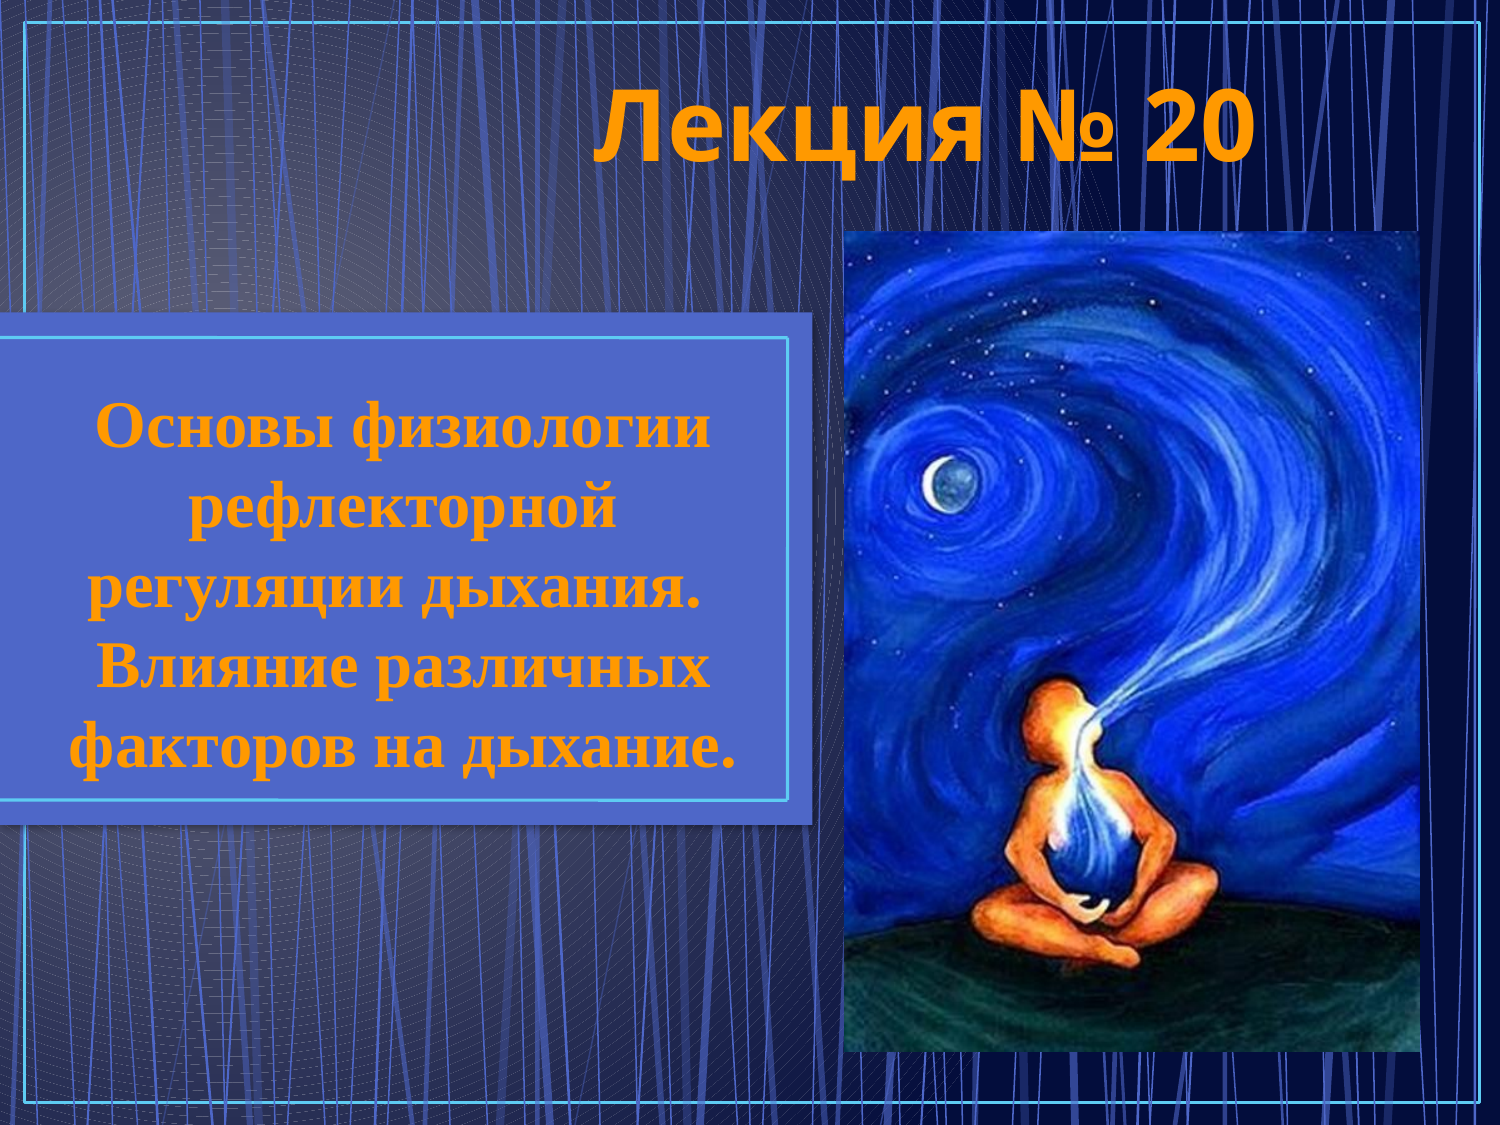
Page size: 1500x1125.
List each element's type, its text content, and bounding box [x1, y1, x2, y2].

text_box Основы физиологии рефлекторной регуляции дыхания. Влияние различных факторов на дыхание. [28, 373, 779, 788]
picture [844, 231, 1420, 1052]
text_box Лекция № 20 [578, 54, 1283, 190]
